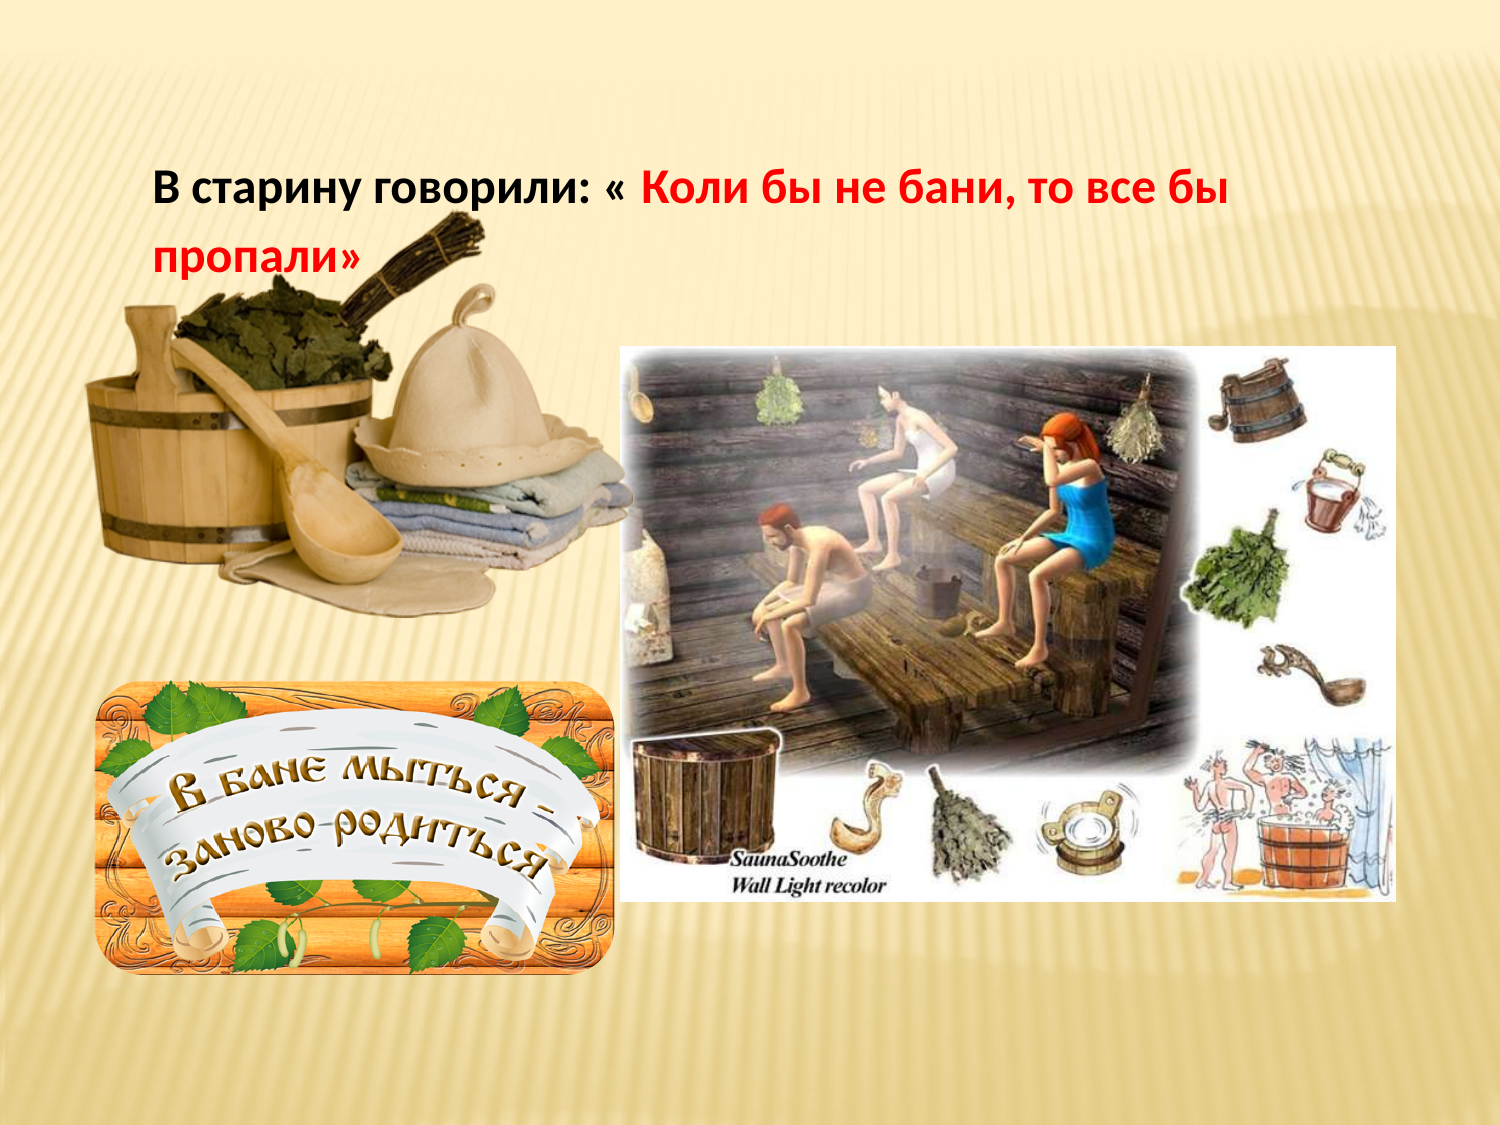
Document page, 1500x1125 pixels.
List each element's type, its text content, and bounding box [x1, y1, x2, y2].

text_box В старину говорили: « Коли бы не бани, то все бы пропали» [137, 137, 1353, 290]
picture [54, 187, 1396, 903]
picture [94, 680, 615, 976]
